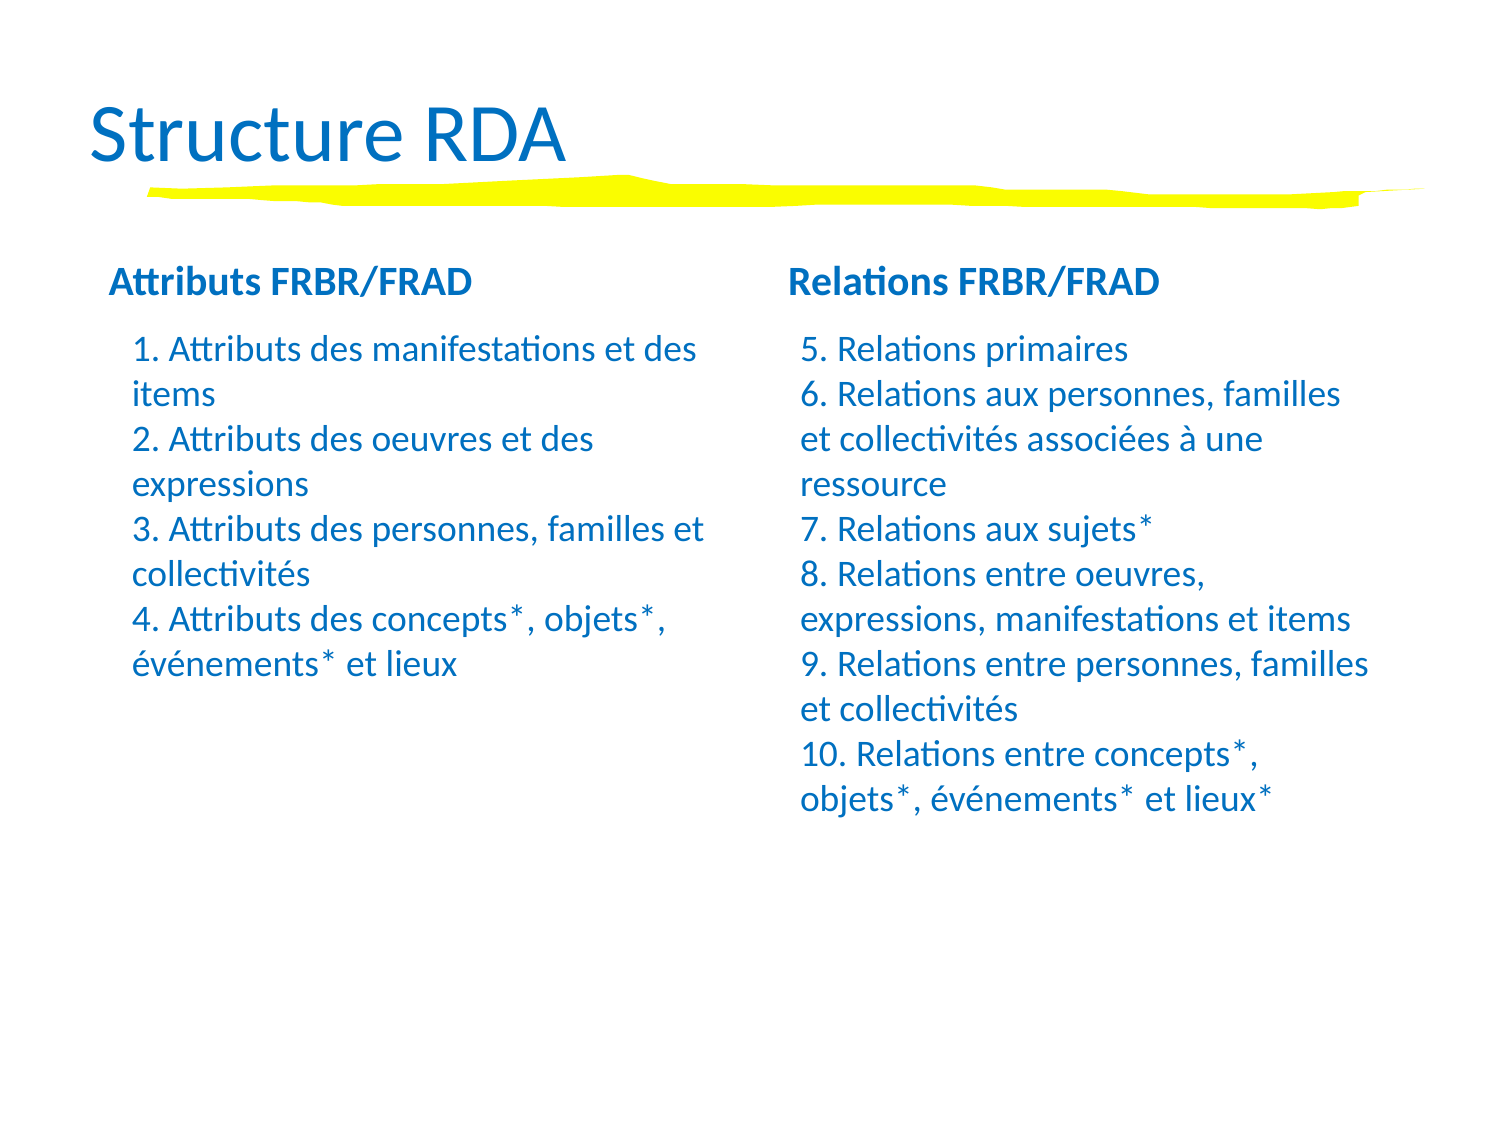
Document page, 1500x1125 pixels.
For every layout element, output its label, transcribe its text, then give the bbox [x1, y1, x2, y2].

text_box Attributs FRBR/FRAD [93, 246, 751, 926]
text_box 1. Attributs des manifestations et des items 2. Attributs des oeuvres et des expressions 3. Attributs des personnes, familles et collectivités 4. Attributs des concepts*, objets*, événements* et lieux [117, 316, 727, 856]
text_box Relations FRBR/FRAD [773, 246, 1430, 926]
text_box 5. Relations primaires 6. Relations aux personnes, familles et collectivités associées à une ressource 7. Relations aux sujets* 8. Relations entre oeuvres, expressions, manifestations et items 9. Relations entre personnes, familles et collectivités 10. Relations entre concepts*, objets*, événements* et lieux* [785, 316, 1395, 914]
text_box Structure RDA [74, 70, 1425, 200]
text_box [146, 174, 1425, 210]
